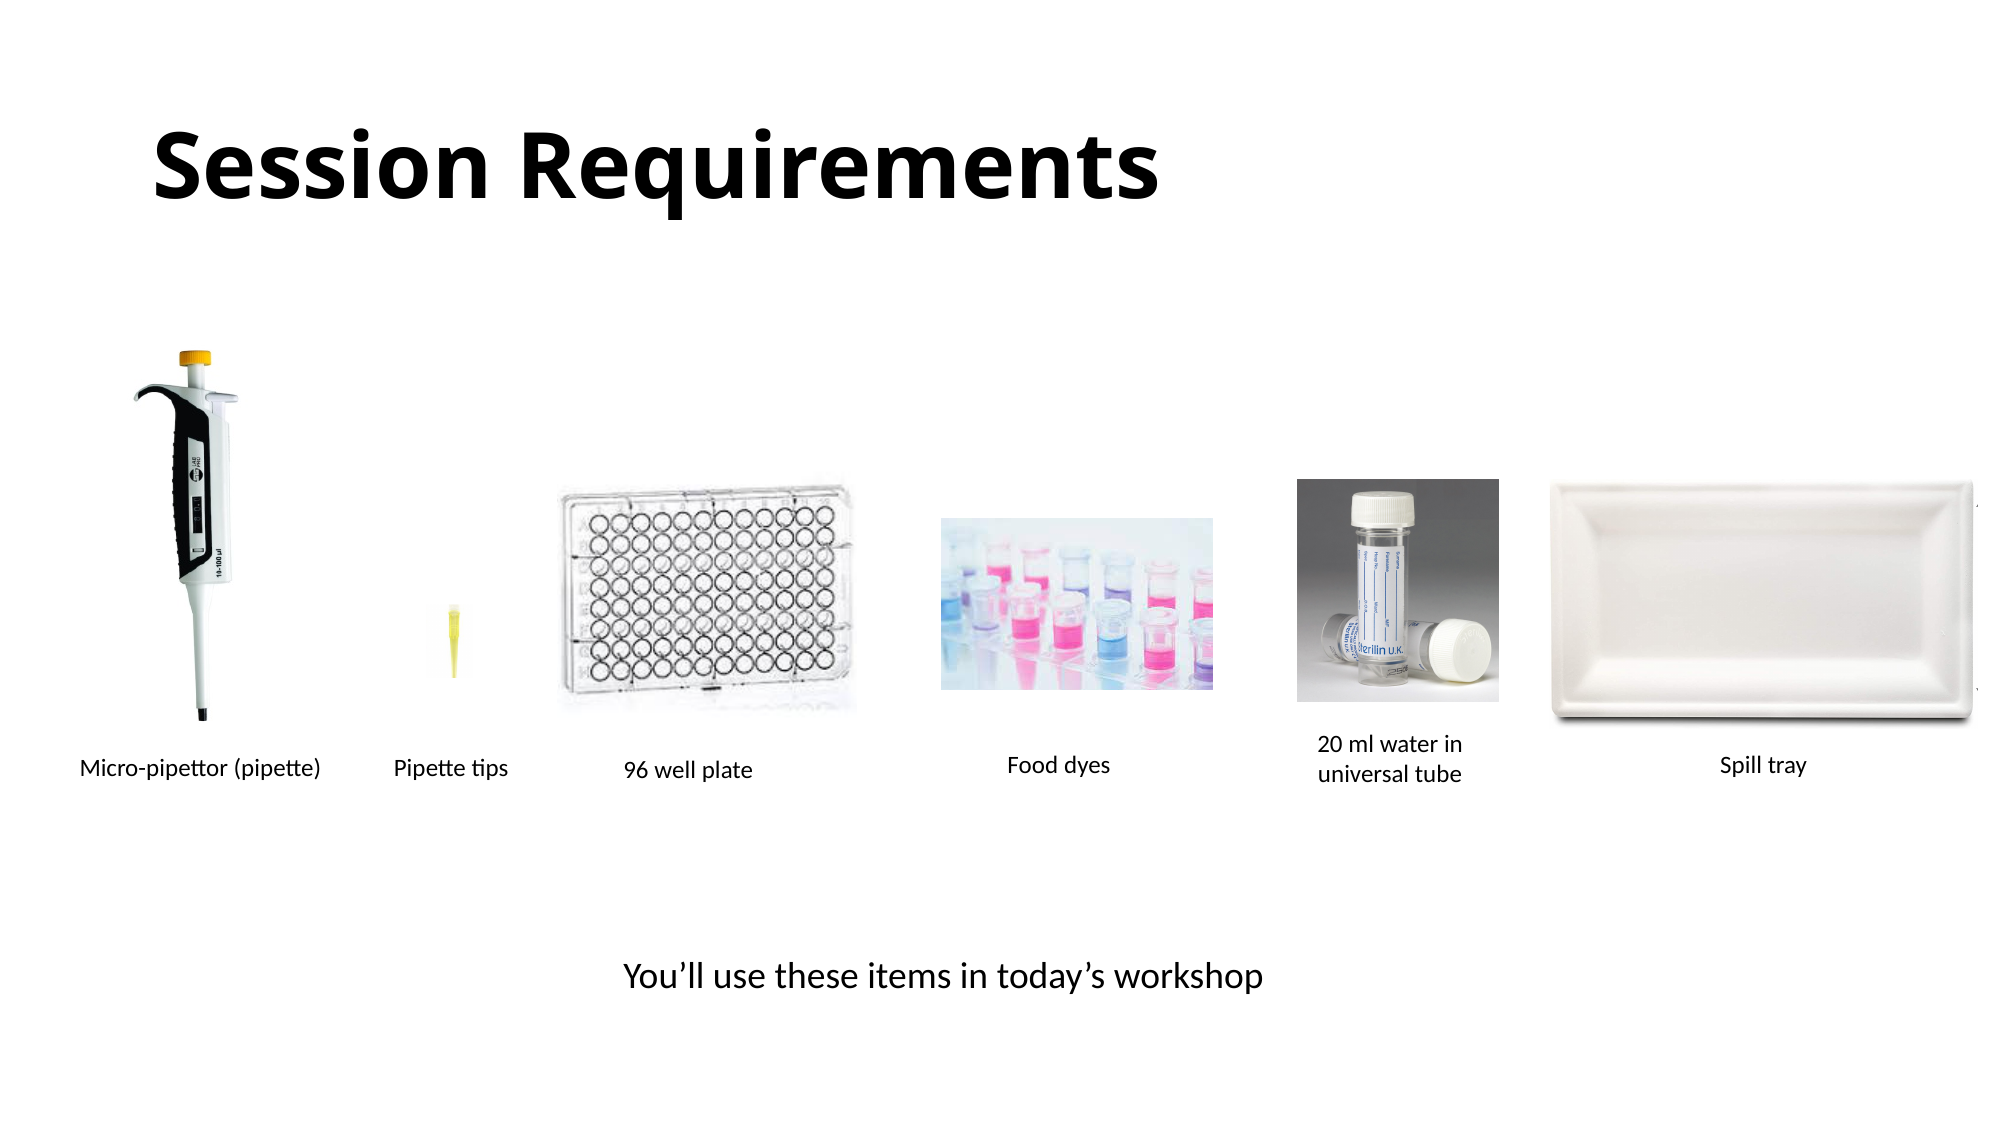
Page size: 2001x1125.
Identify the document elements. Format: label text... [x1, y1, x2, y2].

text_box Spill tray [1705, 740, 1978, 786]
title Session Requirements [137, 59, 1863, 278]
picture [426, 604, 473, 678]
text_box Micro-pipettor (pipette) [64, 744, 379, 790]
picture [557, 448, 857, 748]
picture [941, 518, 1213, 690]
picture [1297, 479, 1499, 702]
text_box 20 ml water in universal tube [1259, 720, 1521, 796]
text_box Pipette tips [379, 744, 608, 790]
text_box 96 well plate [608, 746, 923, 791]
picture [1549, 479, 1978, 729]
text_box Food dyes [992, 740, 1259, 786]
picture [106, 326, 295, 745]
text_box You’ll use these items in today’s workshop [608, 943, 1457, 1004]
